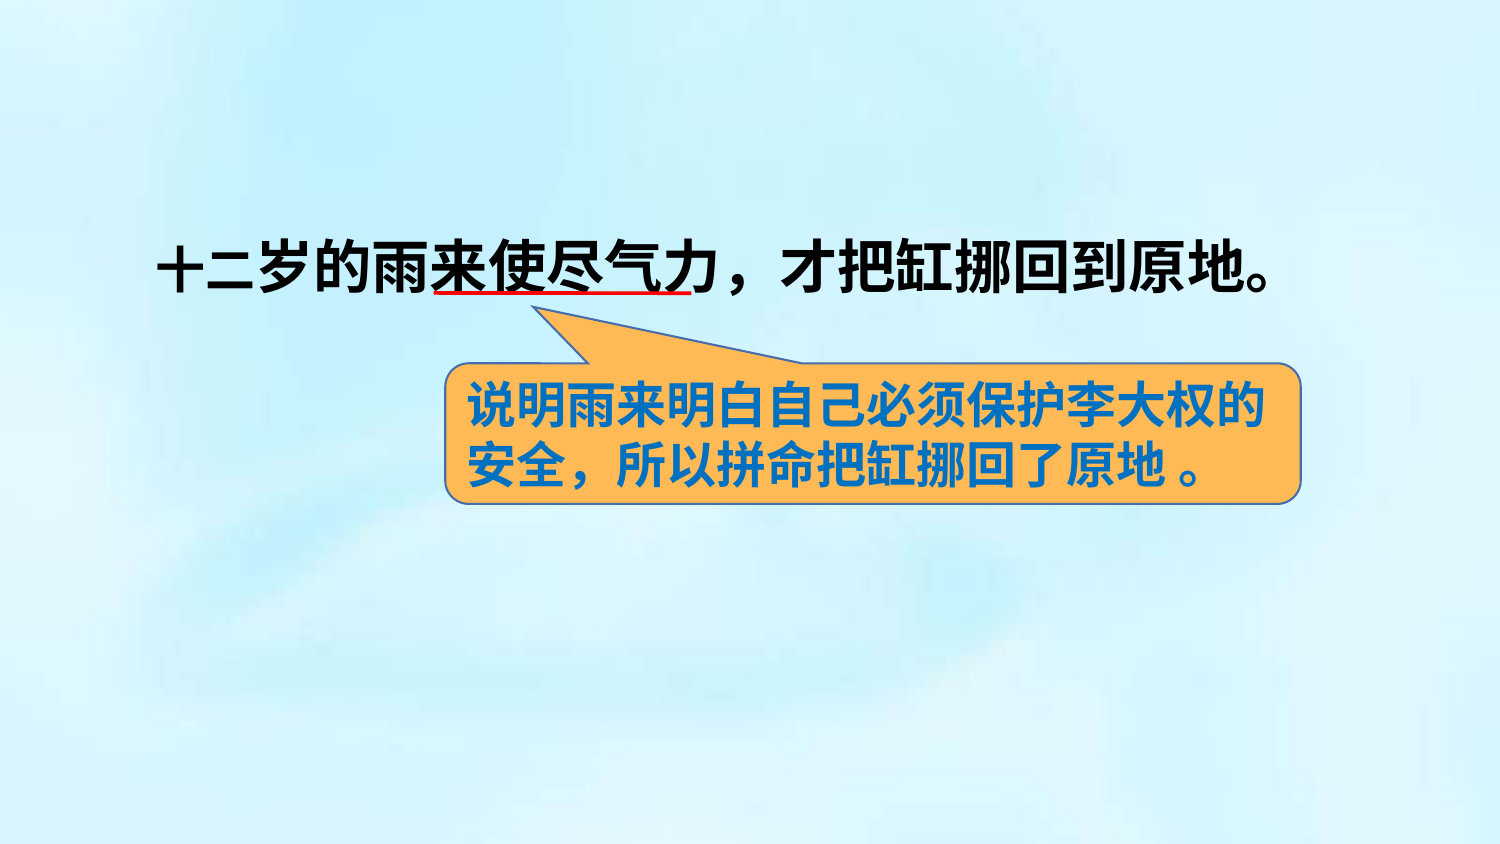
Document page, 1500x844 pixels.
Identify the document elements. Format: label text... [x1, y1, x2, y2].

text_box 十二岁的雨来使尽气力，才把缸挪回到原地。 [117, 187, 1278, 308]
text_box 说明雨来明白自己必须保护李大权的安全，所以拼命把缸挪回了原地 。 [444, 305, 1302, 505]
picture [0, 0, 1500, 844]
